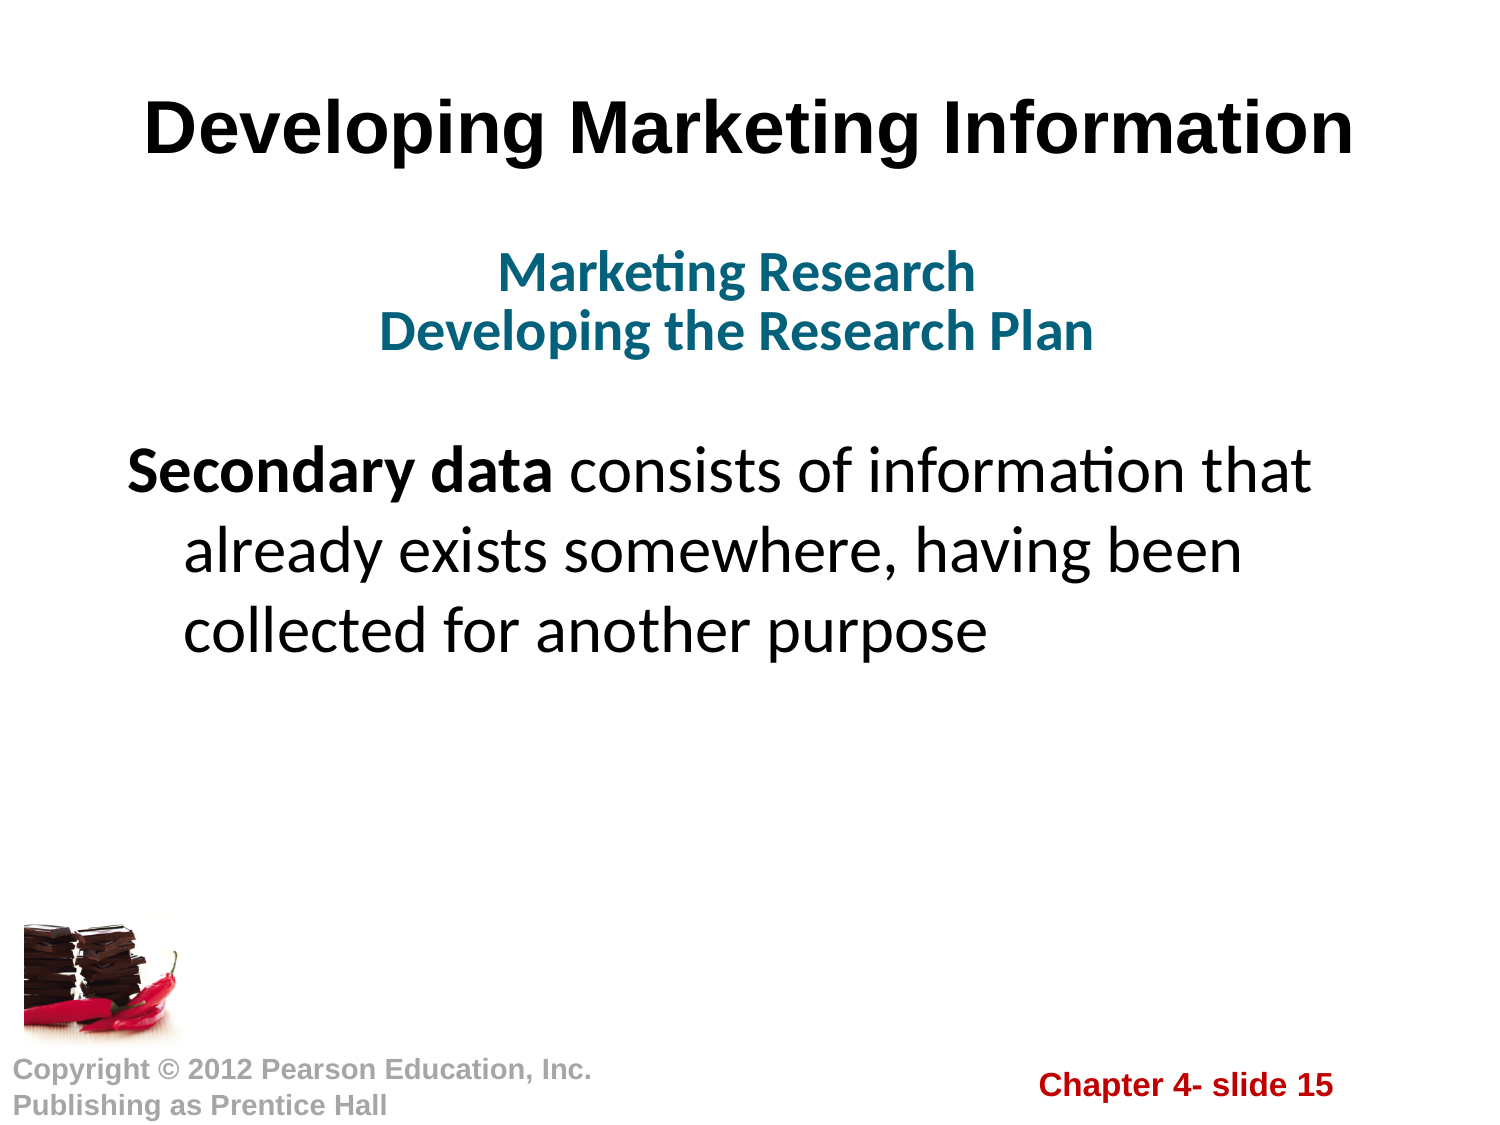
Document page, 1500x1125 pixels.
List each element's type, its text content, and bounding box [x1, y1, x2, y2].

picture [24, 912, 191, 1050]
list Secondary data consists of information that already exists somewhere, having been collected for another purpose [112, 324, 1388, 1001]
title Developing Marketing Information [112, 37, 1388, 226]
list Marketing Research Developing the Research Plan [149, 237, 1326, 301]
